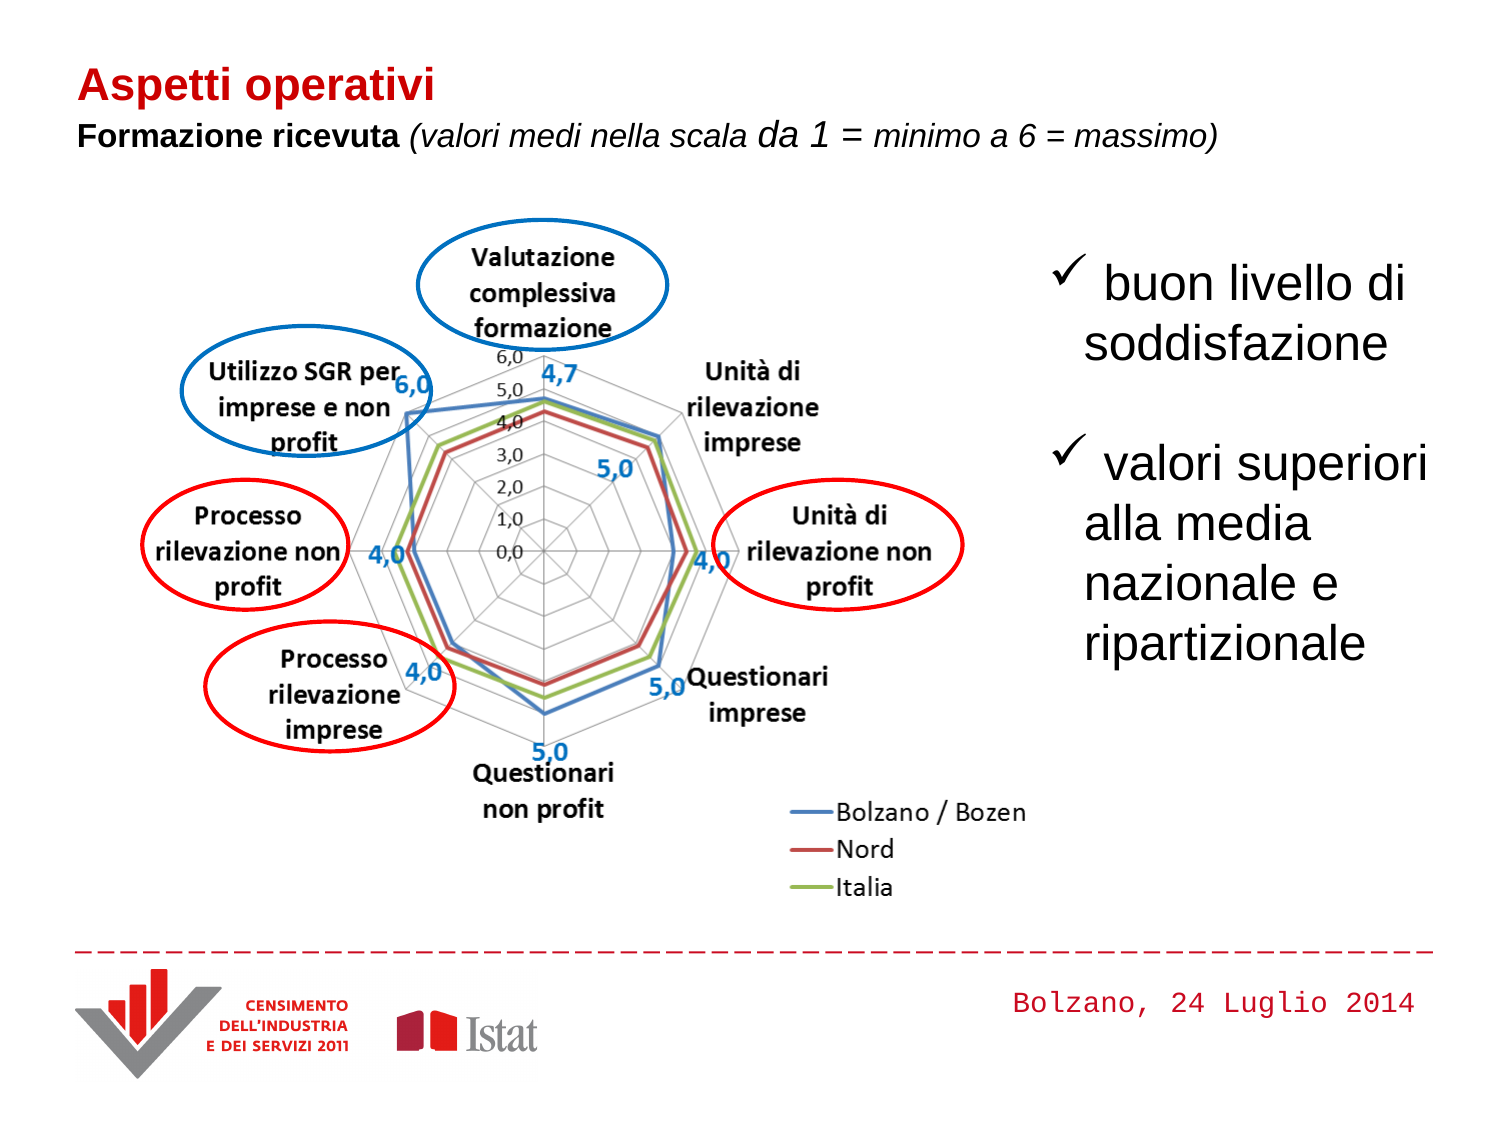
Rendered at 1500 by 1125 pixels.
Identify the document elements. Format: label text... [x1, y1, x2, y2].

picture [74, 969, 538, 1082]
picture [131, 195, 1223, 906]
text_box Bolzano, 24 Luglio 2014 [998, 976, 1471, 1026]
text_box buon livello di soddisfazione valori superiori alla media nazionale e ripartizionale [1227, 243, 1459, 679]
text_box Aspetti operativi Formazione ricevuta (valori medi nella scala da 1 = minimo a 6 = massimo) [76, 54, 1447, 327]
